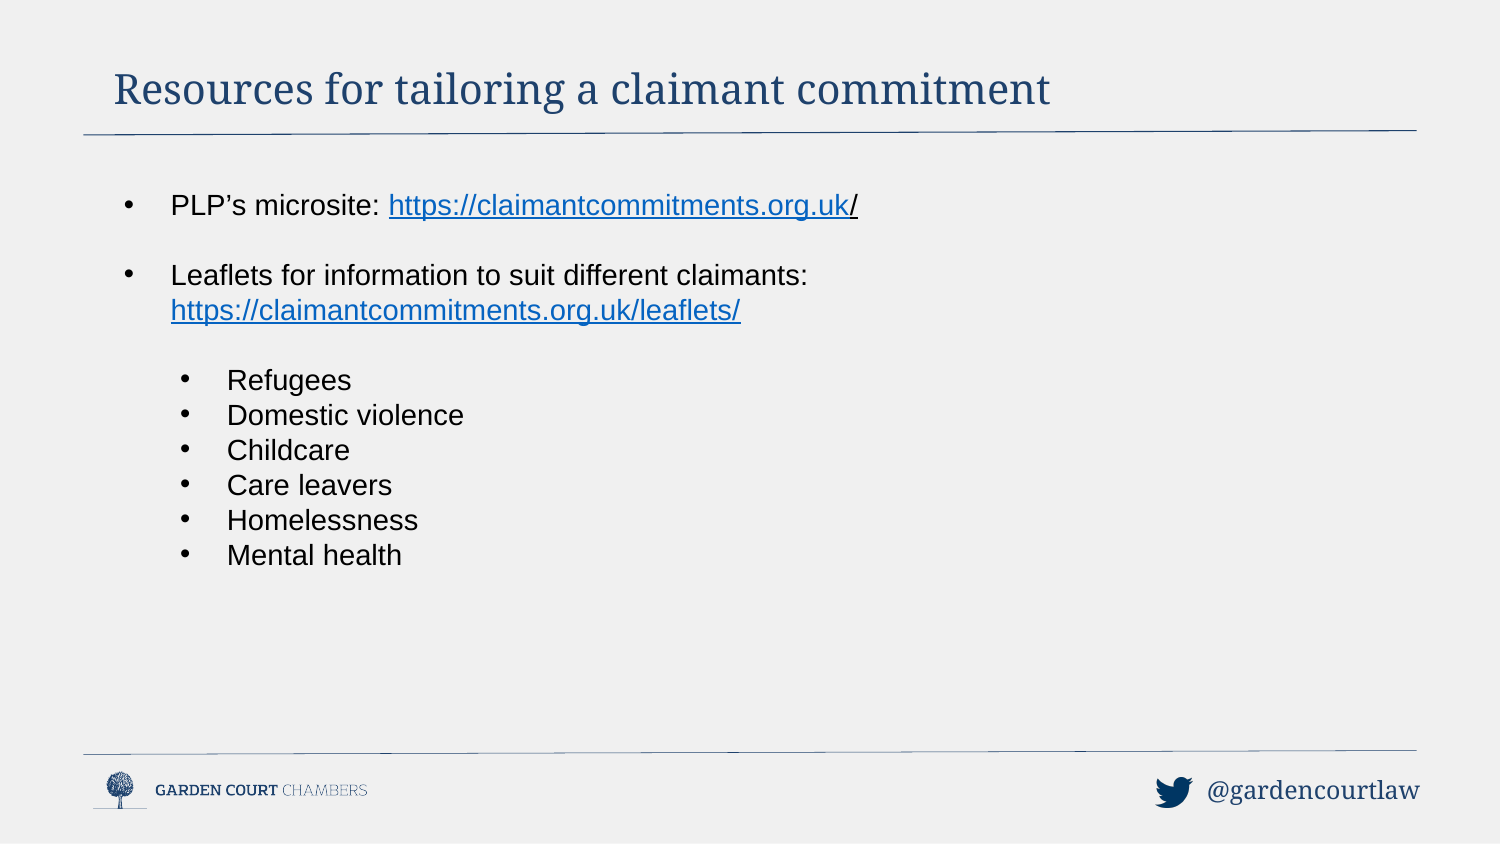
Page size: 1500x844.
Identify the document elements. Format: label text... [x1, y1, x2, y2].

picture [93, 771, 367, 809]
text_box PLP’s microsite: https://claimantcommitments.org.uk/ Leaflets for information to suit different claimants: https://claimantcommitments.org.uk/leaflets/ Refugees Domestic violence Childcare Care leavers Homelessness Mental health [109, 179, 1394, 684]
list Resources for tailoring a claimant commitment [98, 61, 1122, 111]
picture [1155, 777, 1193, 808]
